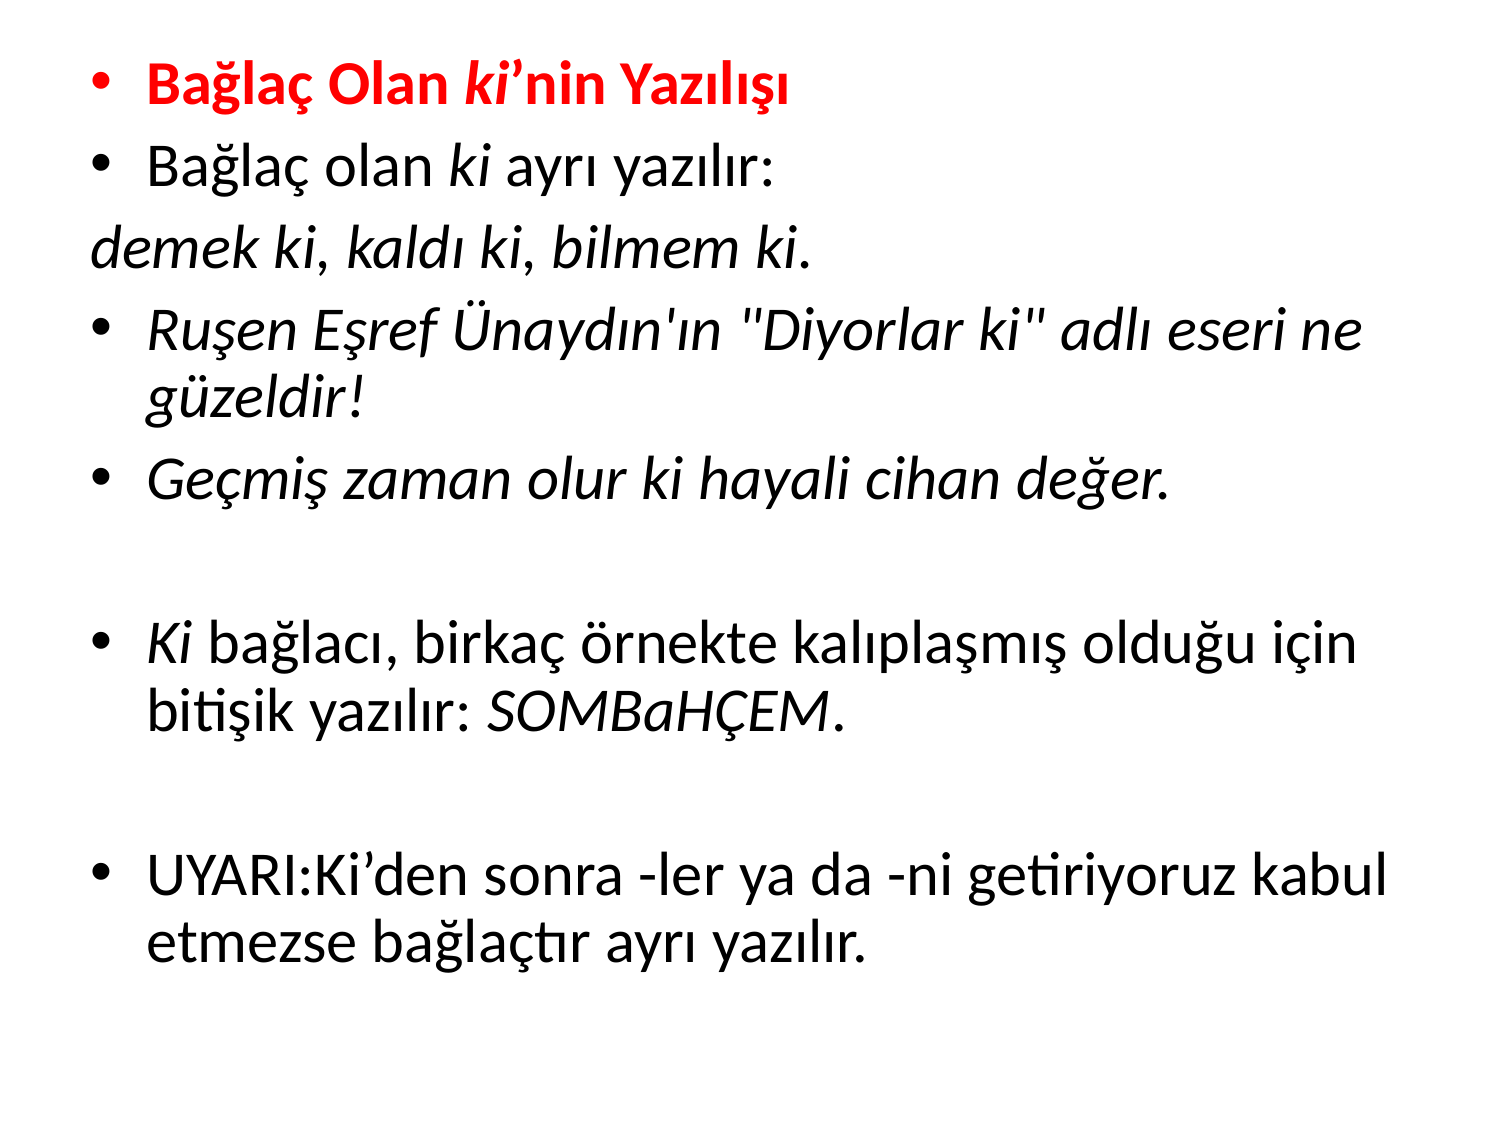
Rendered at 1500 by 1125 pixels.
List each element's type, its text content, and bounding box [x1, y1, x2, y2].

list Bağlaç Olan ki’nin Yazılışı Bağlaç olan ki ayrı yazılır: demek ki, kaldı ki, bilmem ki. Ruşen Eşref Ünaydın'ın "Diyorlar ki" adlı eseri ne güzeldir! Geçmiş zaman olur ki hayali cihan değer. Ki bağlacı, birkaç örnekte kalıplaşmış olduğu için bitişik yazılır: SOMBaHÇEM. UYARI:Ki’den sonra -ler ya da -ni getiriyoruz kabul etmezse bağlaçtır ayrı yazılır. [74, 42, 1426, 1006]
